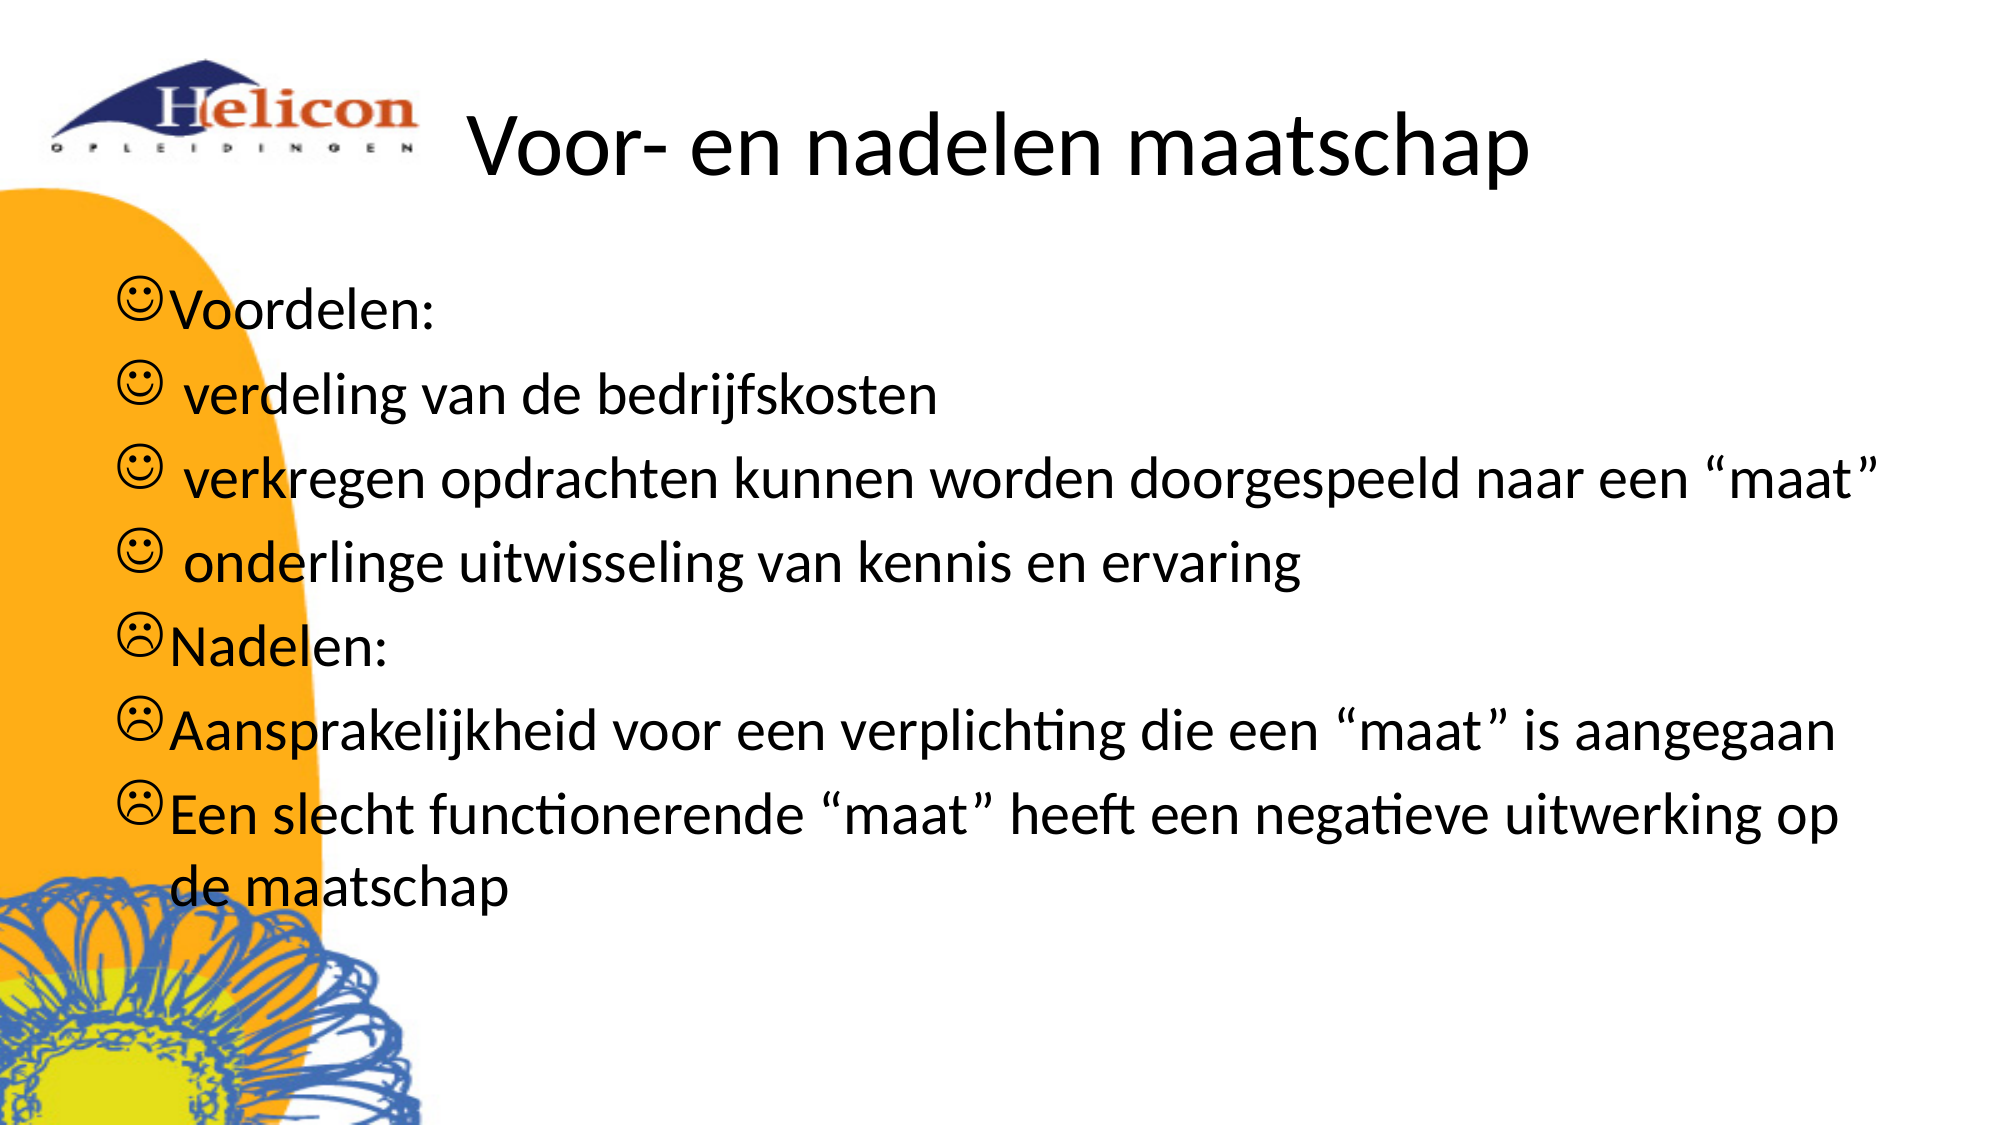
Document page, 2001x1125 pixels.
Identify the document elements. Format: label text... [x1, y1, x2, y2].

picture [0, 0, 2001, 1125]
list Voordelen: verdeling van de bedrijfskosten verkregen opdrachten kunnen worden doorgespeeld naar een “maat” onderlinge uitwisseling van kennis en ervaring Nadelen: Aansprakelijkheid voor een verplichting die een “maat” is aangegaan Een slecht functionerende “maat” heeft een negatieve uitwerking op de maatschap [99, 262, 1900, 1005]
title Voor- en nadelen maatschap [99, 45, 1900, 233]
